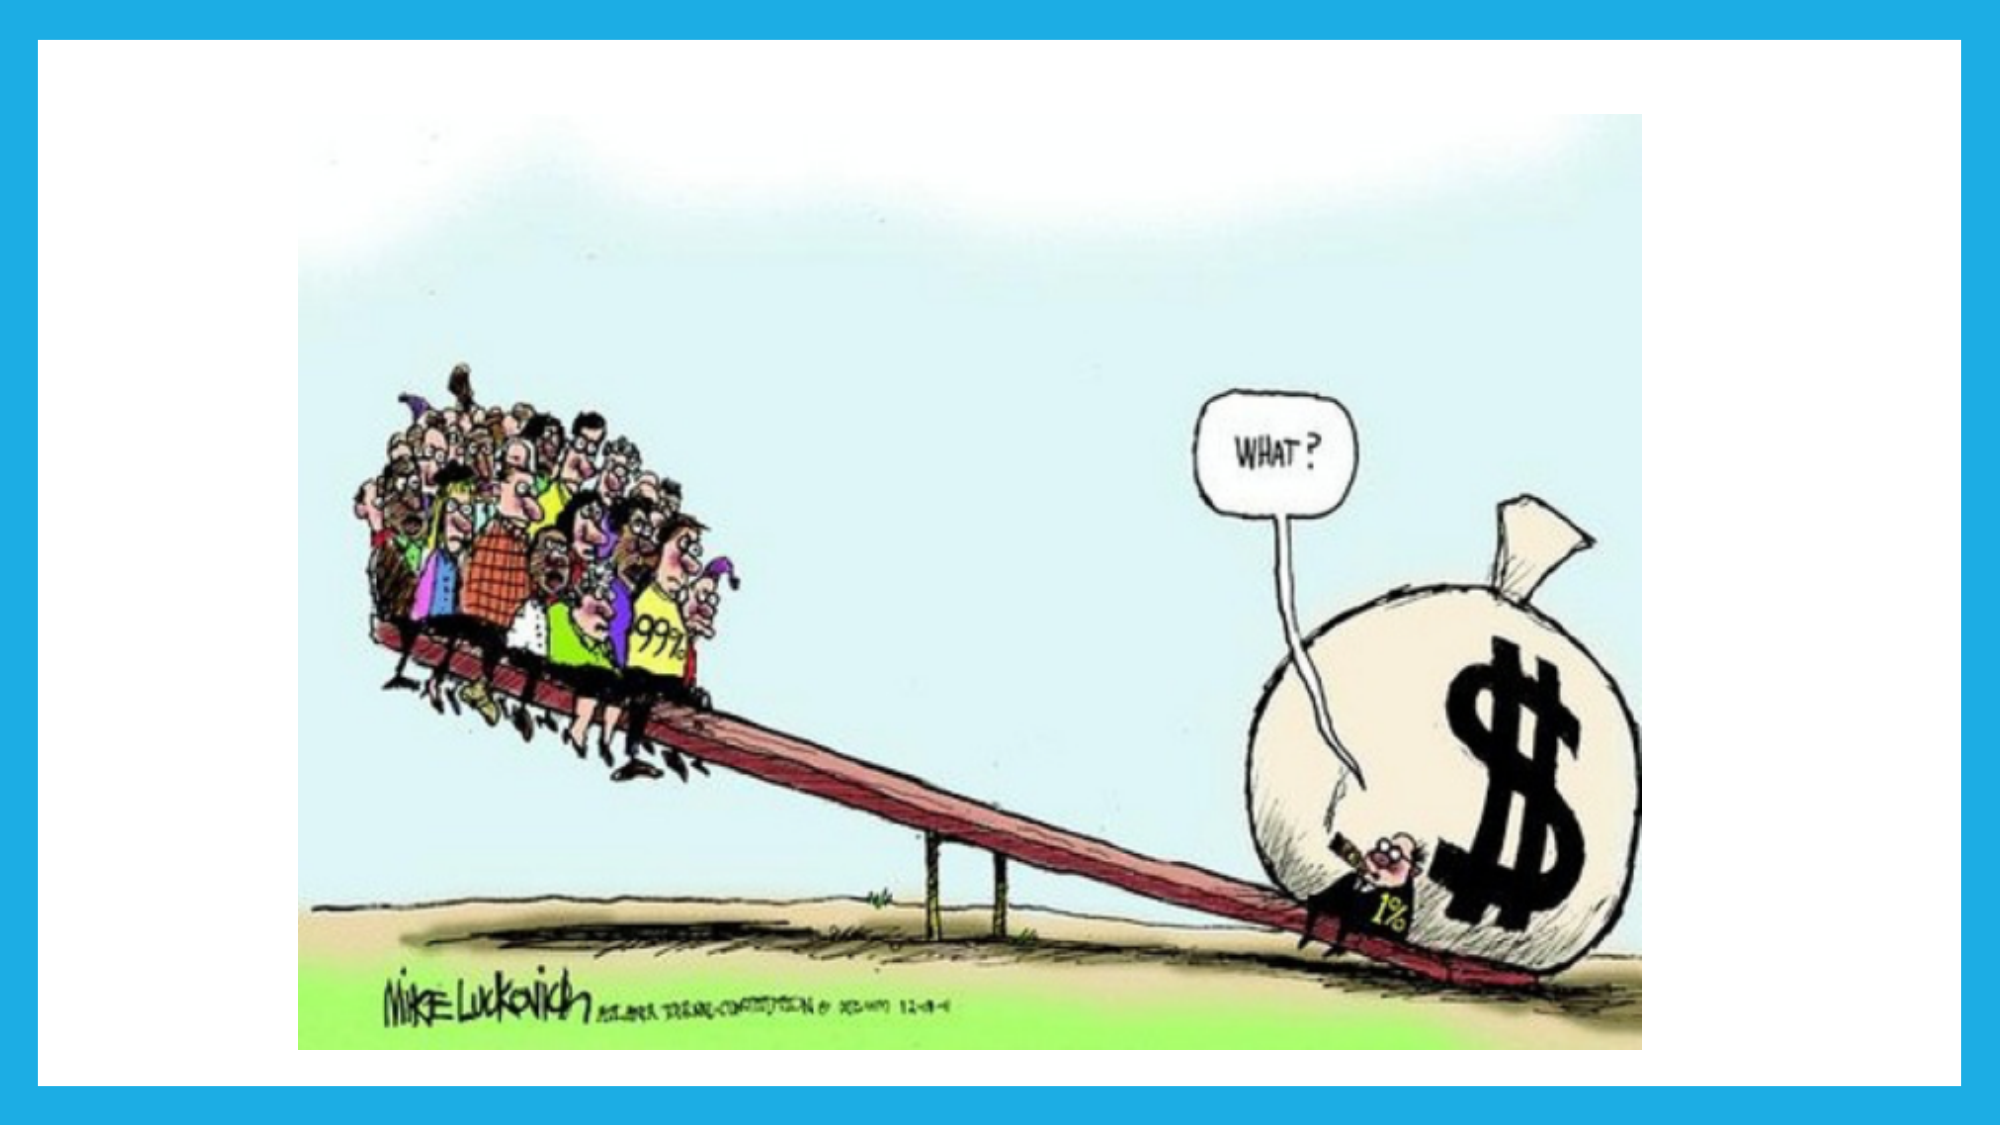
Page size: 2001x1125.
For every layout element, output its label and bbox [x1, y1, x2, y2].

list [298, 114, 1643, 1050]
